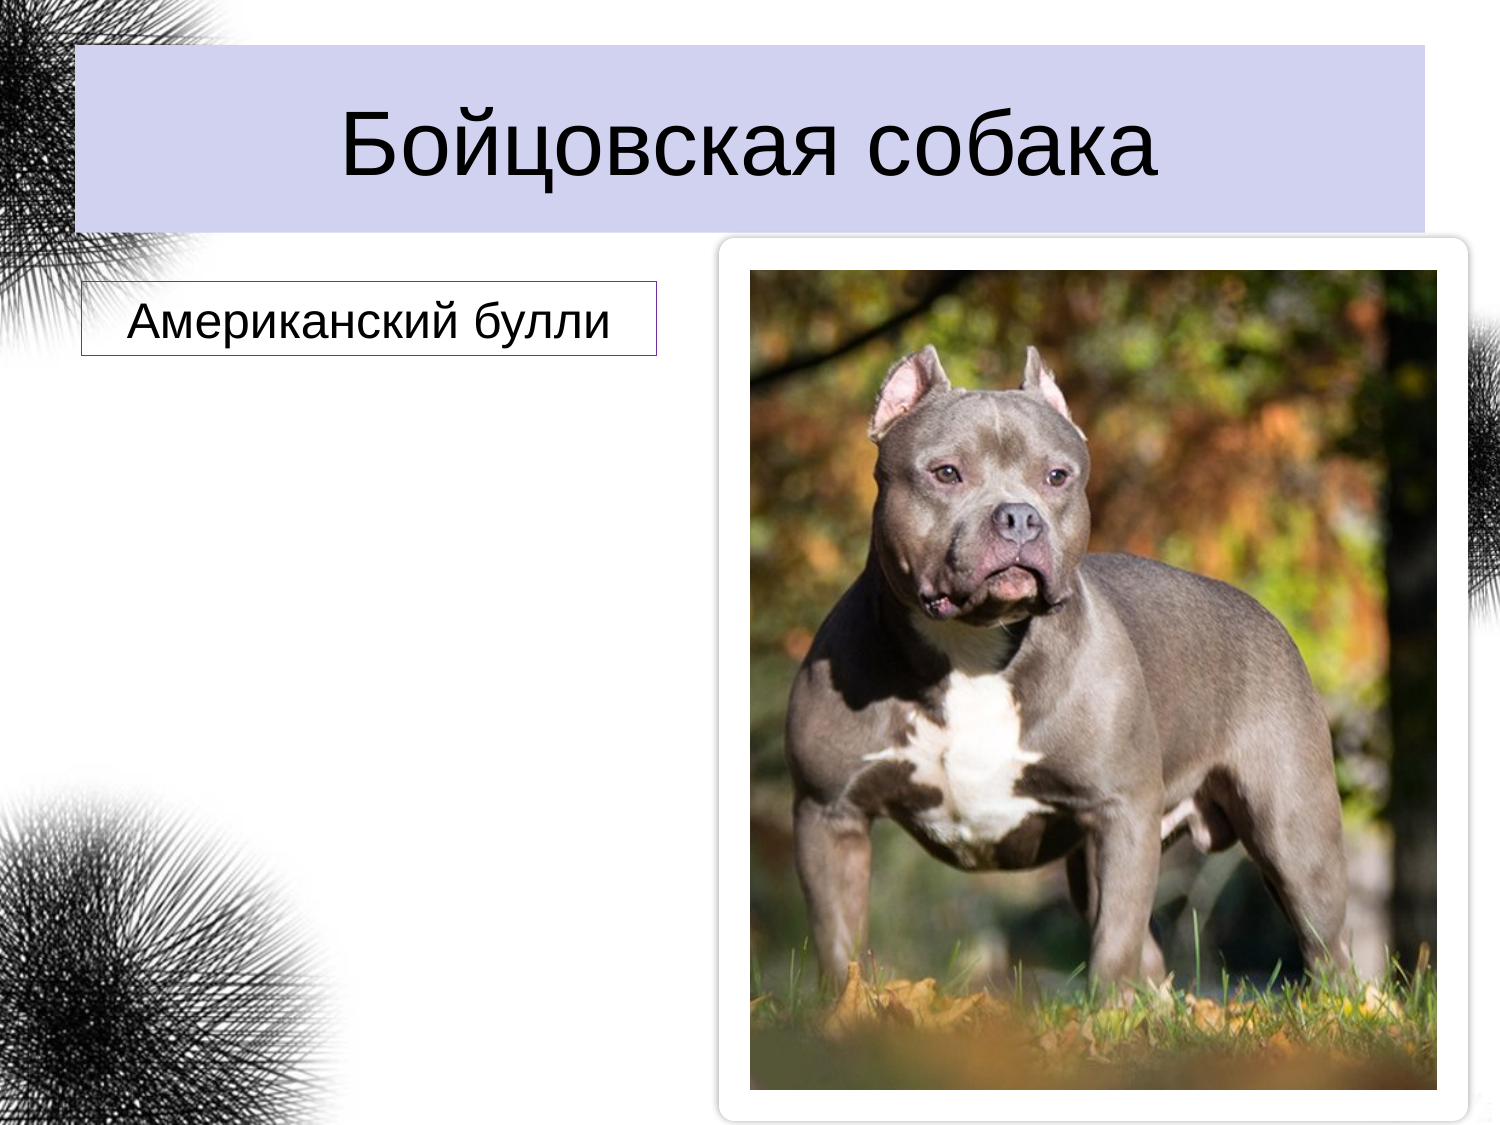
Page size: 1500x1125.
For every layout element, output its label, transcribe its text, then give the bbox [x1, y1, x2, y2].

picture [0, 0, 1500, 1125]
text_box Американский булли [81, 281, 657, 356]
title Бойцовская собака [75, 45, 1425, 233]
